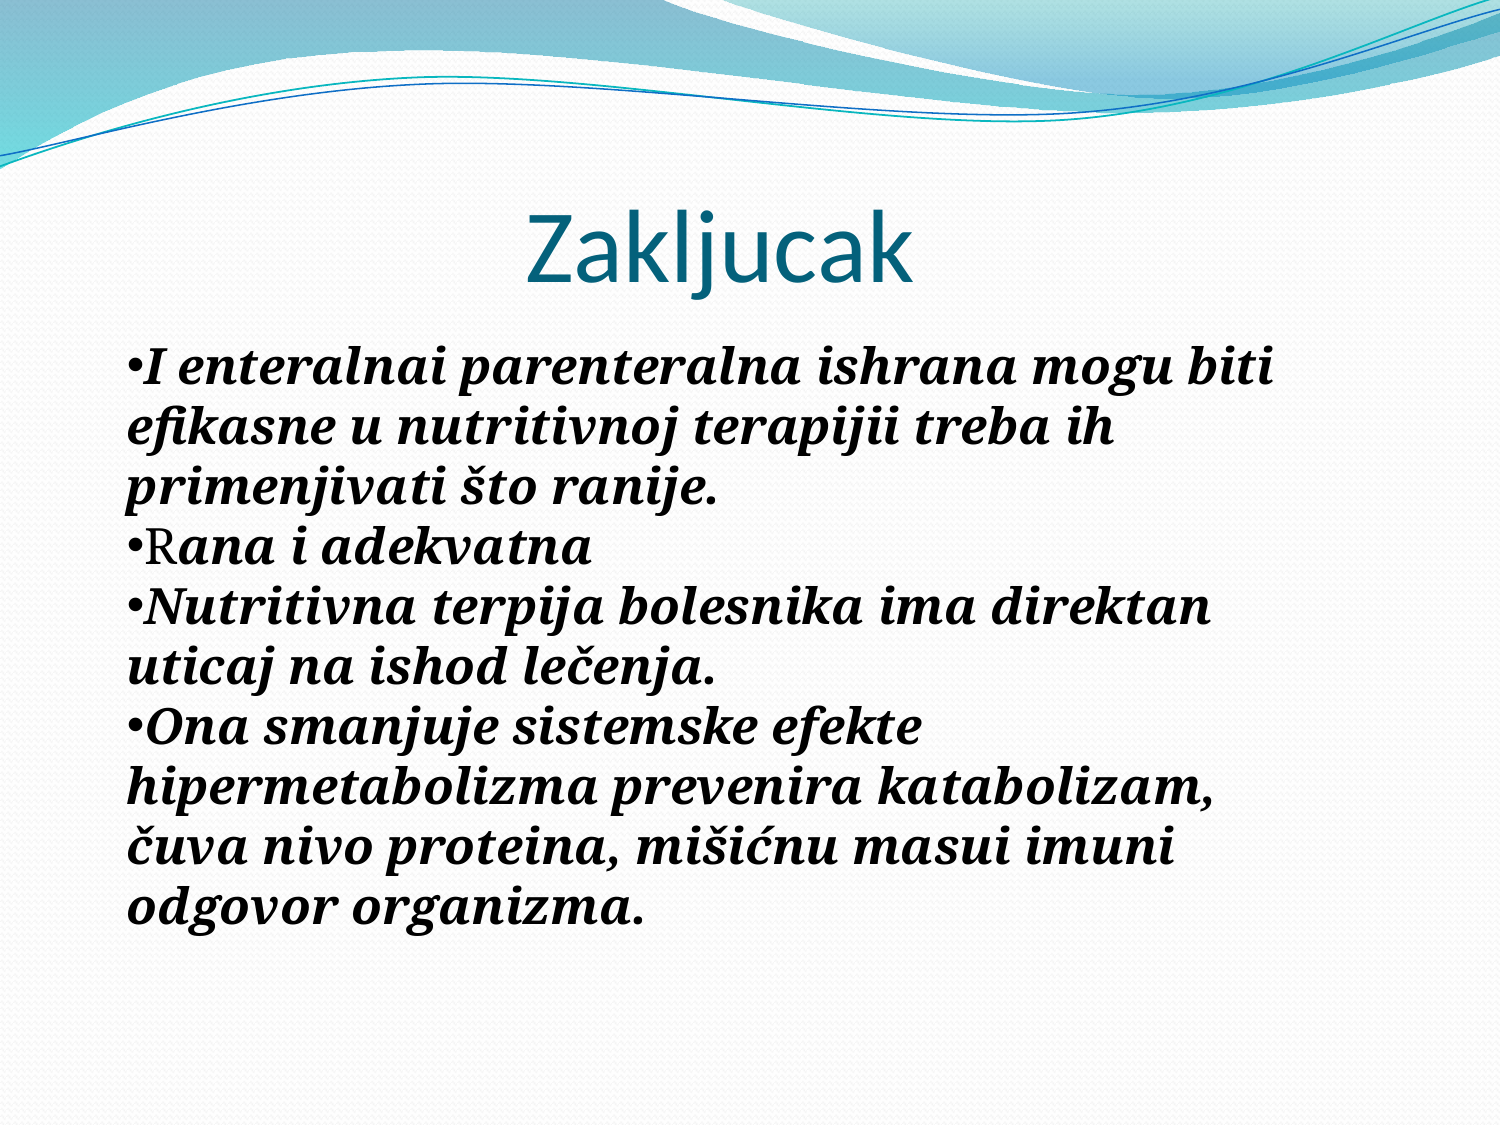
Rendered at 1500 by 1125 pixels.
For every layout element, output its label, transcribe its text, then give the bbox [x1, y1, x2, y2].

text_box I enteralnai parenteralna ishrana mogu biti efikasne u nutritivnoj terapijii treba ih primenjivati što ranije. Rana i adekvatna Nutritivna terpija bolesnika ima direktan uticaj na ishod lečenja. Ona smanjuje sistemske efekte hipermetabolizma prevenira katabolizam, čuva nivo proteina, mišićnu masui imuni odgovor organizma. [112, 282, 1329, 942]
title Zakljucak [75, 115, 1438, 303]
